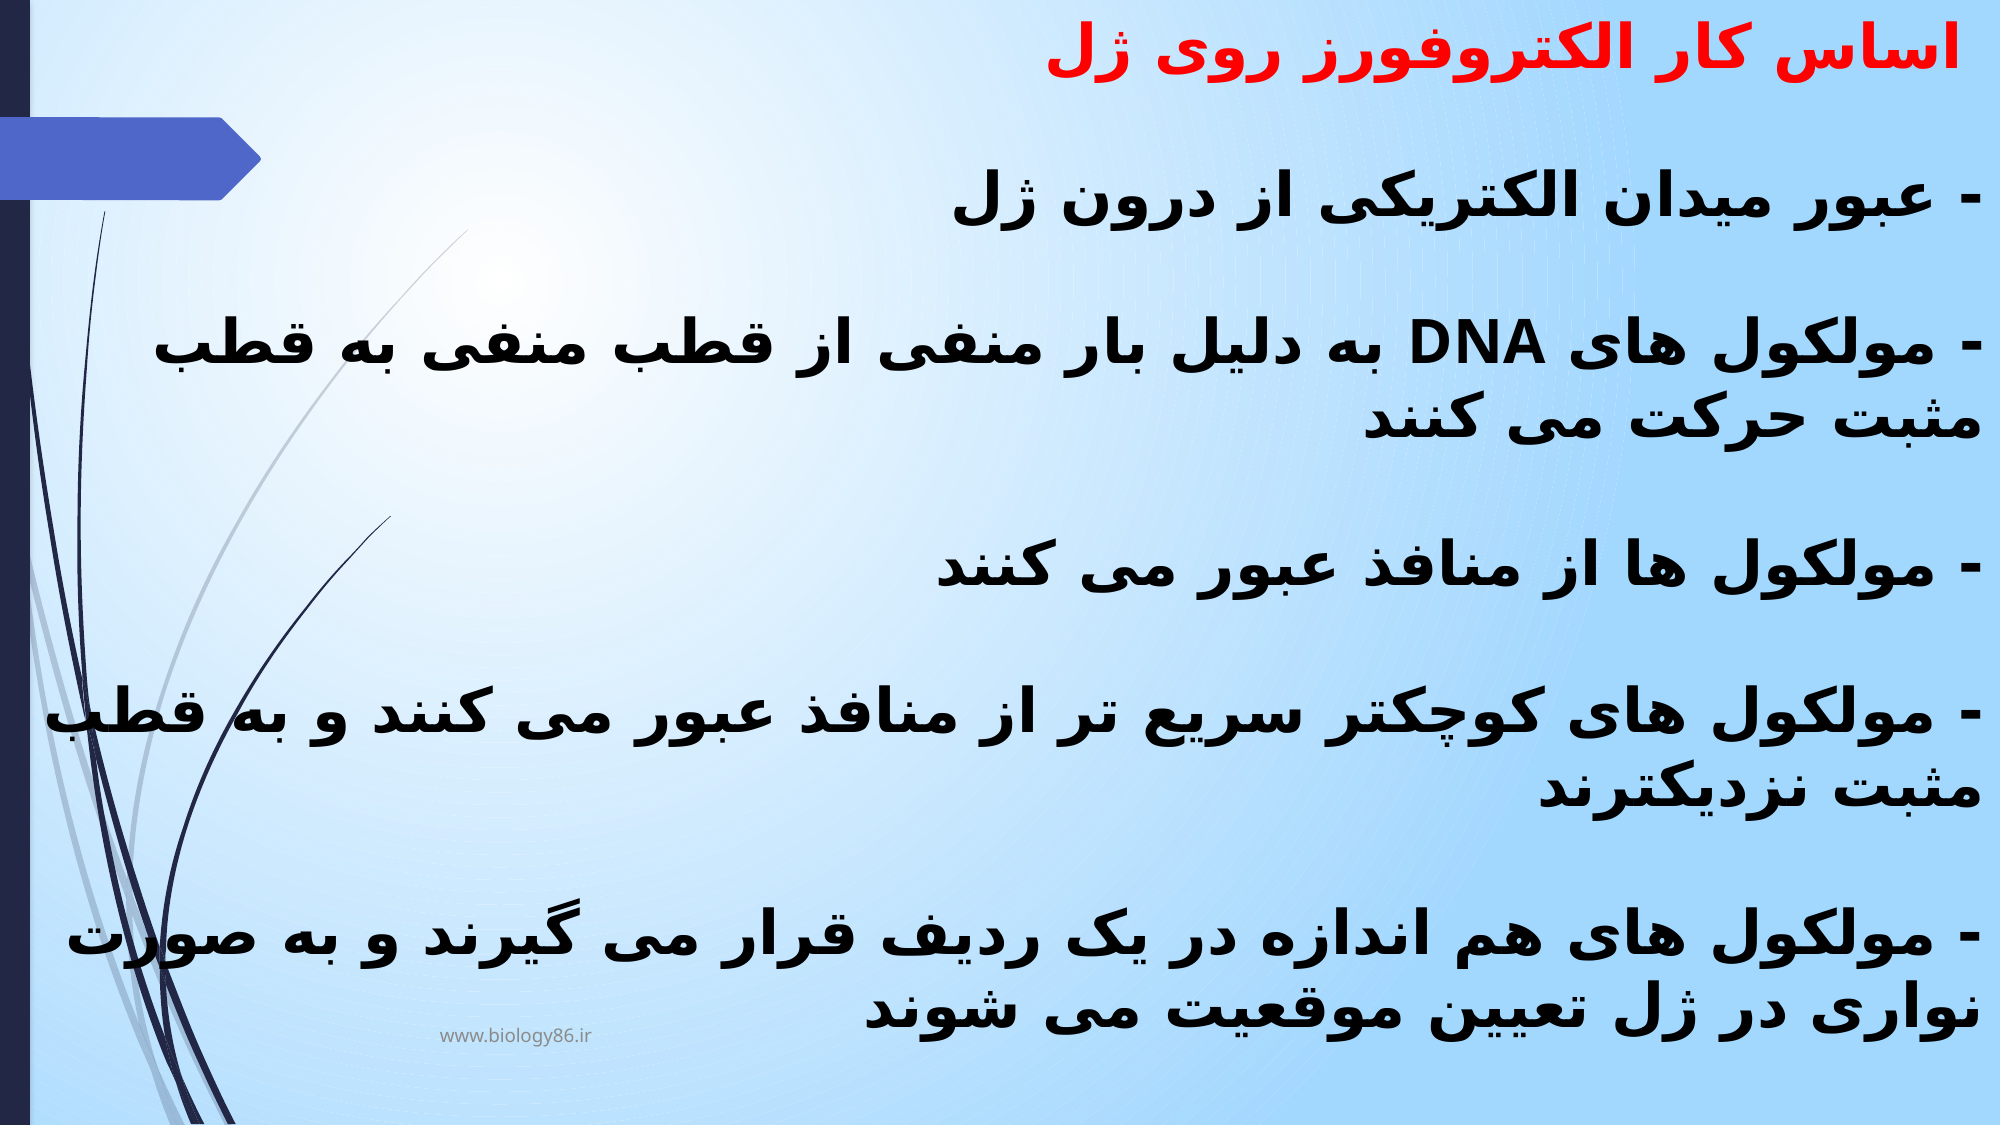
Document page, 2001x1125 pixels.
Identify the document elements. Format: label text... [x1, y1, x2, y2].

title اساس کار الکتروفورز روی ژل - عبور میدان الکتریکی از درون ژل - مولکول های DNA به دلیل بار منفی از قطب منفی به قطب مثبت حرکت می کنند - مولکول ها از منافذ عبور می کنند - مولکول های کوچکتر سریع تر از منافذ عبور می کنند و به قطب مثبت نزدیکترند - مولکول های هم اندازه در یک ردیف قرار می گیرند و به صورت نواری در ژل تعیین موقعیت می شوند [0, 0, 2000, 1125]
footer www.biology86.ir [424, 1006, 1675, 1067]
